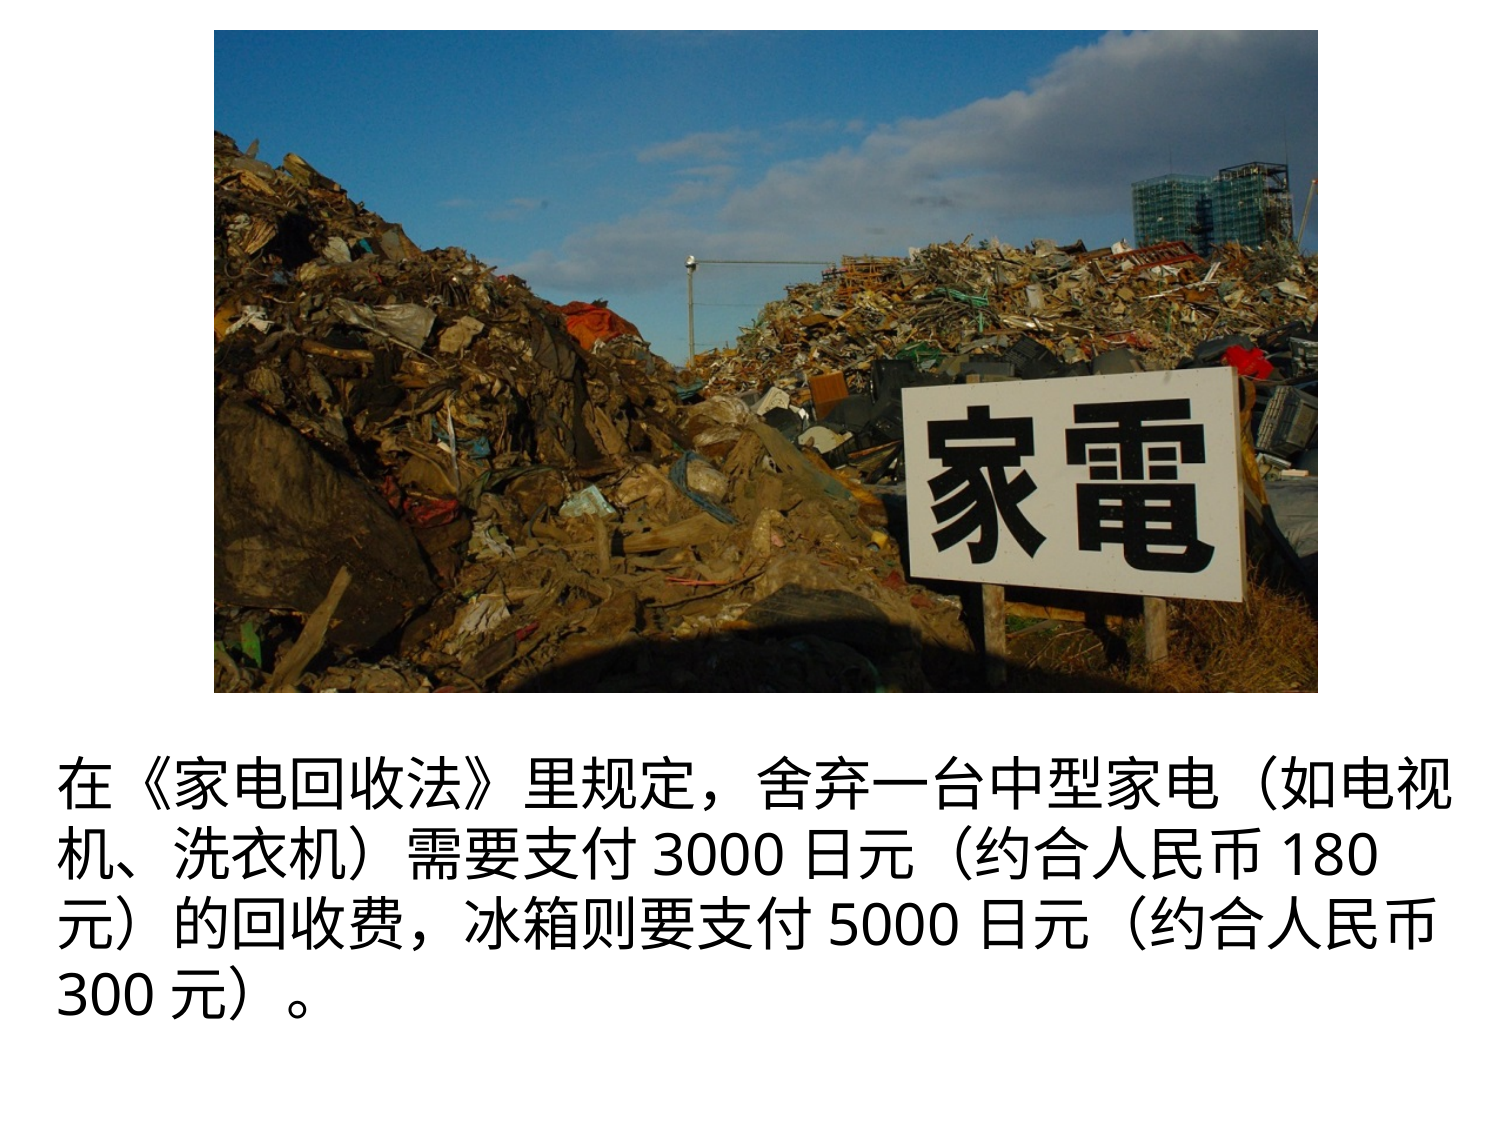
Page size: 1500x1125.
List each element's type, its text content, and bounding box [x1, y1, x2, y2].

text_box 在《家电回收法》里规定，舍弃一台中型家电（如电视机、洗衣机）需要支付3000日元（约合人民币180元）的回收费，冰箱则要支付5000日元（约合人民币300元）。 [41, 739, 1483, 1035]
picture [214, 30, 1318, 693]
